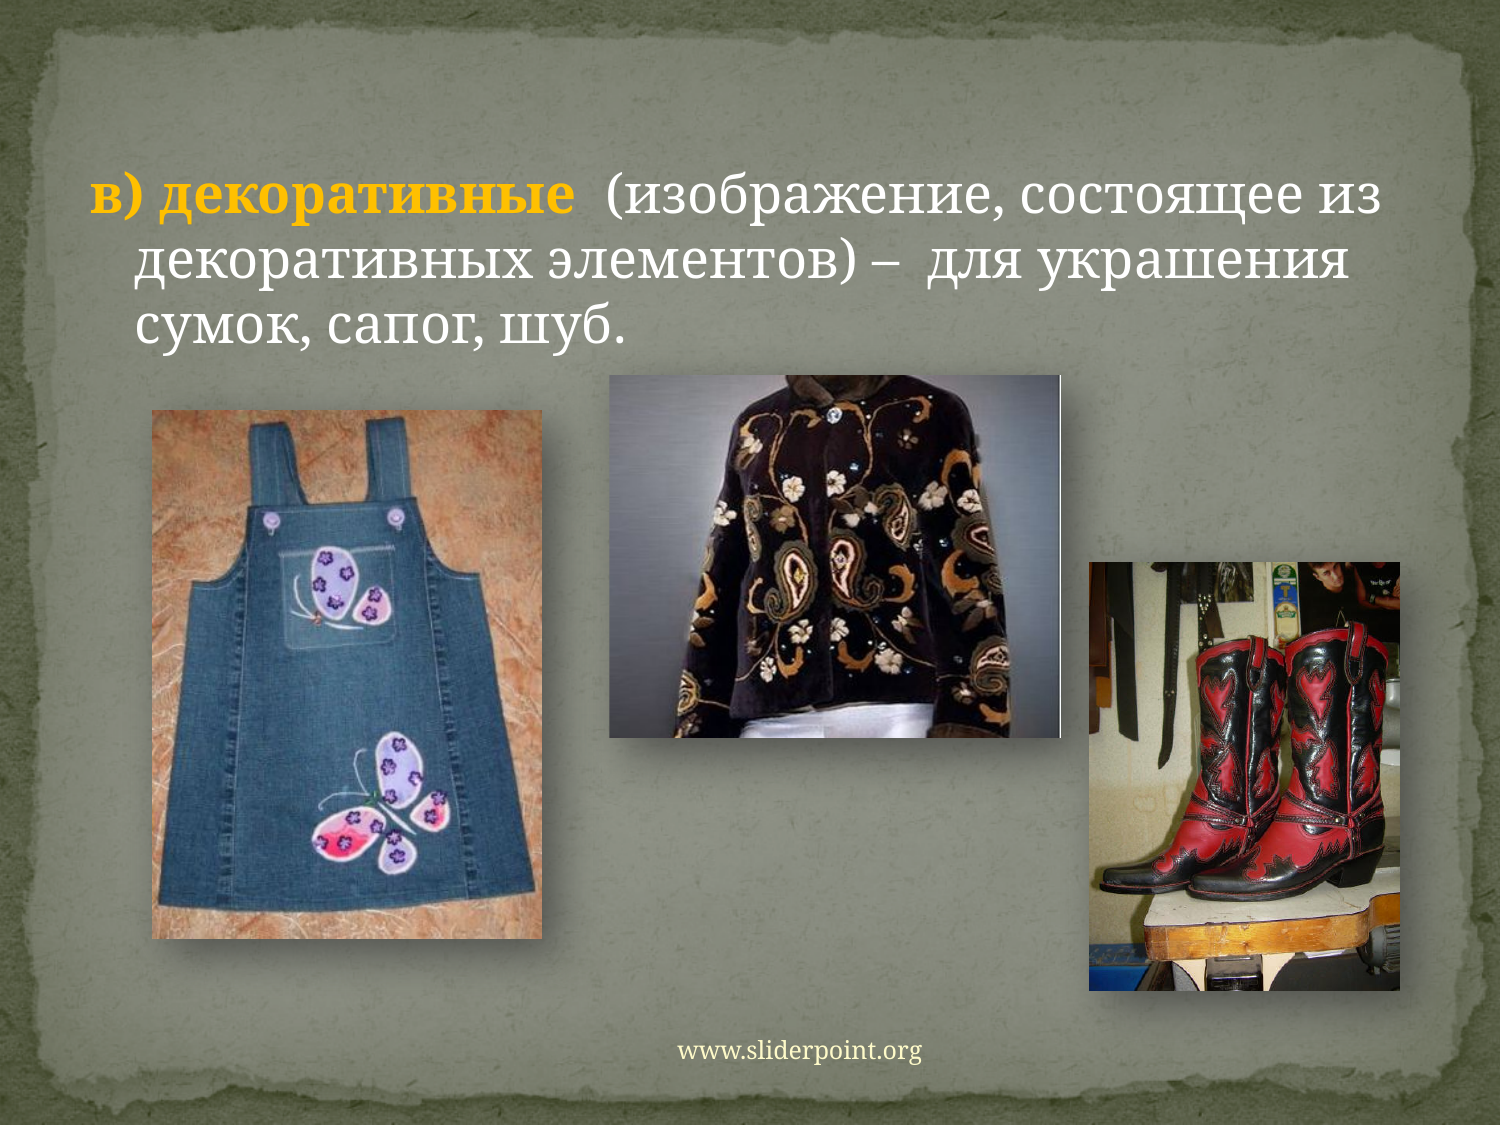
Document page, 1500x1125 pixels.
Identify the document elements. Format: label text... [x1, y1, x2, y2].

footer www.sliderpoint.org [350, 1017, 938, 1081]
list в) декоративные (изображение, состоящее из декоративных элементов) – для украшения сумок, сапог, шуб. [74, 152, 1426, 1001]
picture [152, 410, 542, 939]
picture [609, 375, 1079, 738]
picture [1089, 562, 1400, 991]
